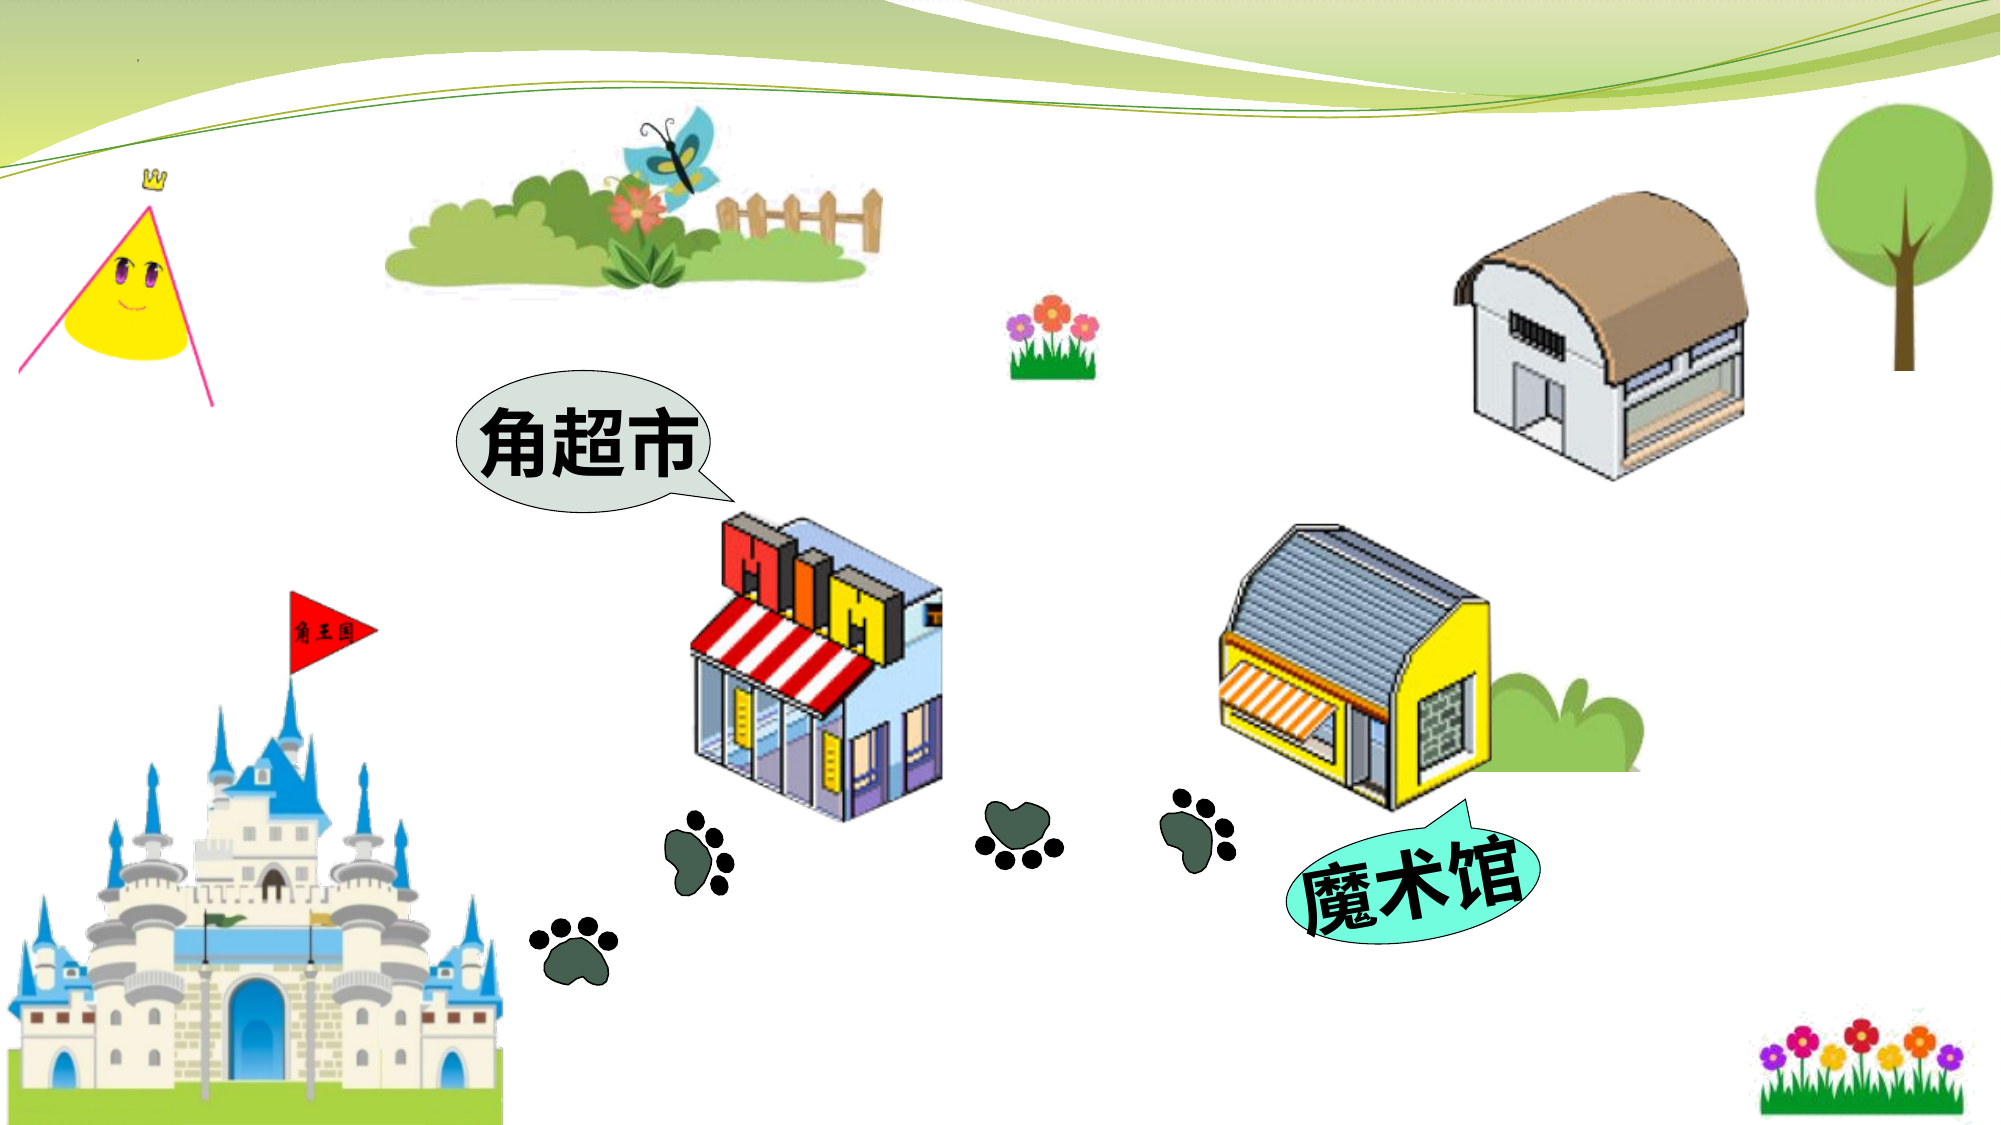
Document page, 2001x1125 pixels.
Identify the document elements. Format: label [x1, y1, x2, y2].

text_box [659, 876, 743, 891]
text_box [537, 913, 618, 985]
text_box [1158, 799, 1242, 865]
picture [609, 458, 1027, 876]
picture [1749, 954, 1975, 1125]
picture [385, 24, 883, 371]
picture [18, 167, 229, 426]
text_box [456, 370, 718, 513]
picture [1149, 96, 1997, 876]
text_box [1284, 829, 1548, 942]
text_box [975, 802, 1057, 874]
picture [1, 581, 511, 1125]
picture [1001, 286, 1104, 388]
